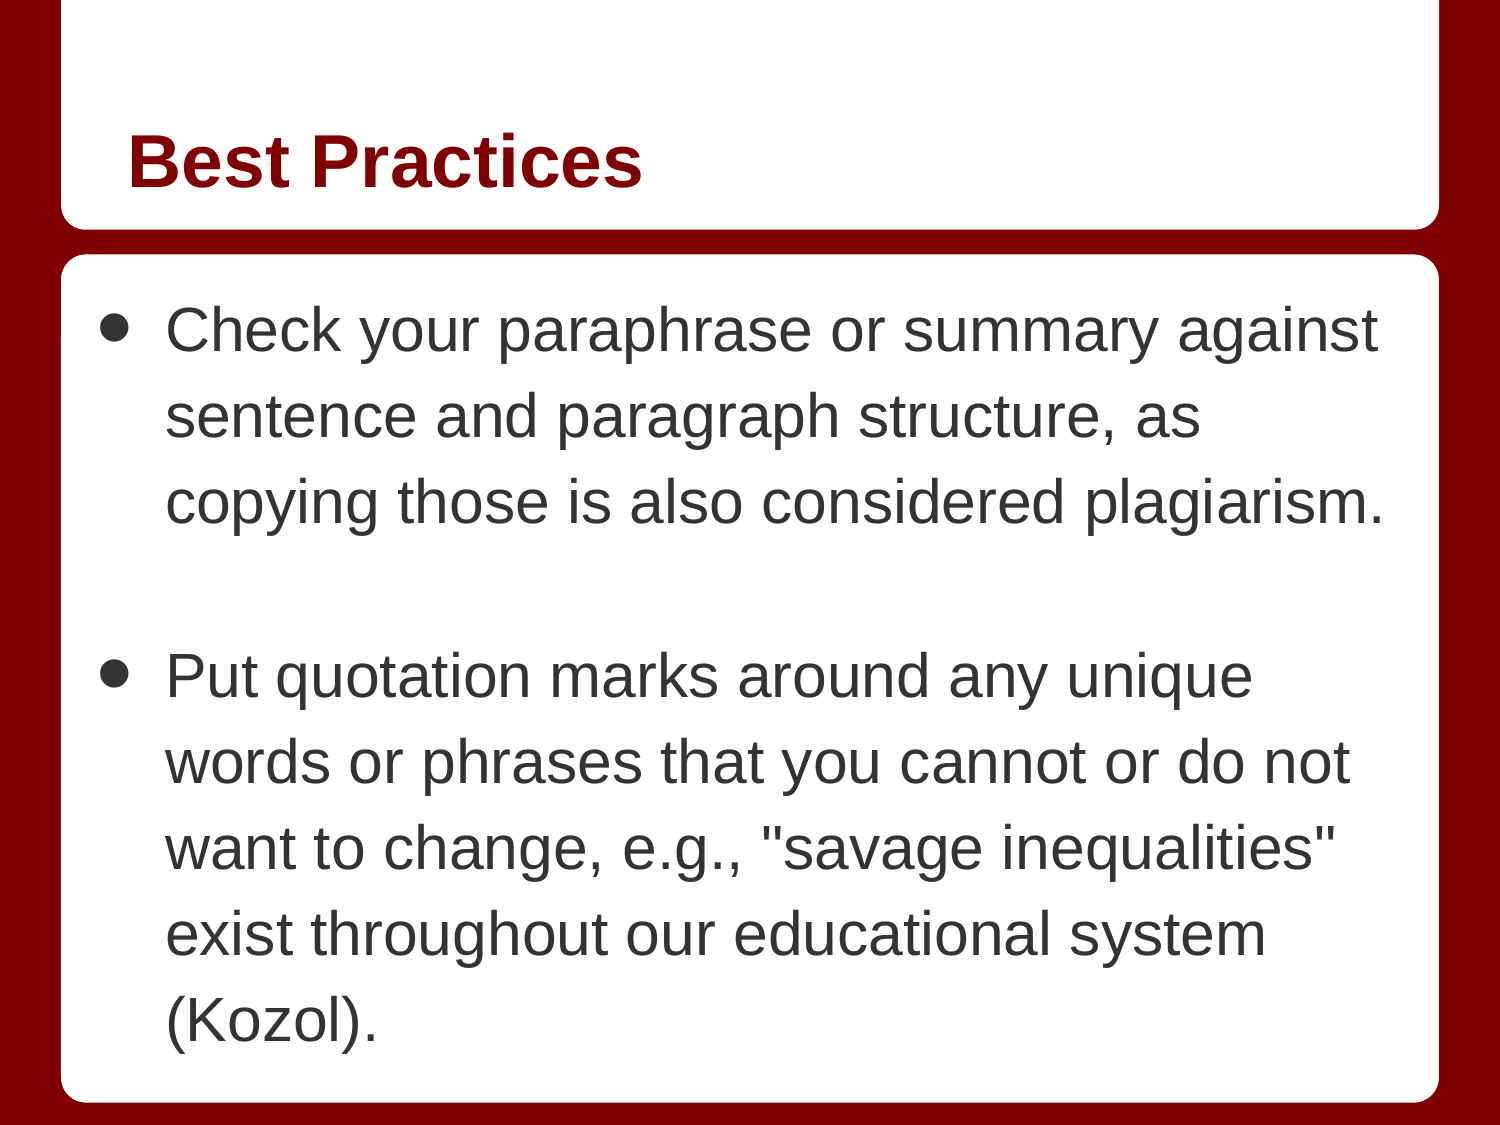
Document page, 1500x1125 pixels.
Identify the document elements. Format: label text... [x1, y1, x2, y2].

list Check your paraphrase or summary against sentence and paragraph structure, as copying those is also considered plagiarism. Put quotation marks around any unique words or phrases that you cannot or do not want to change, e.g., "savage inequalities" exist throughout our educational system (Kozol). [75, 262, 1425, 1125]
title Best Practices [75, 0, 1425, 218]
